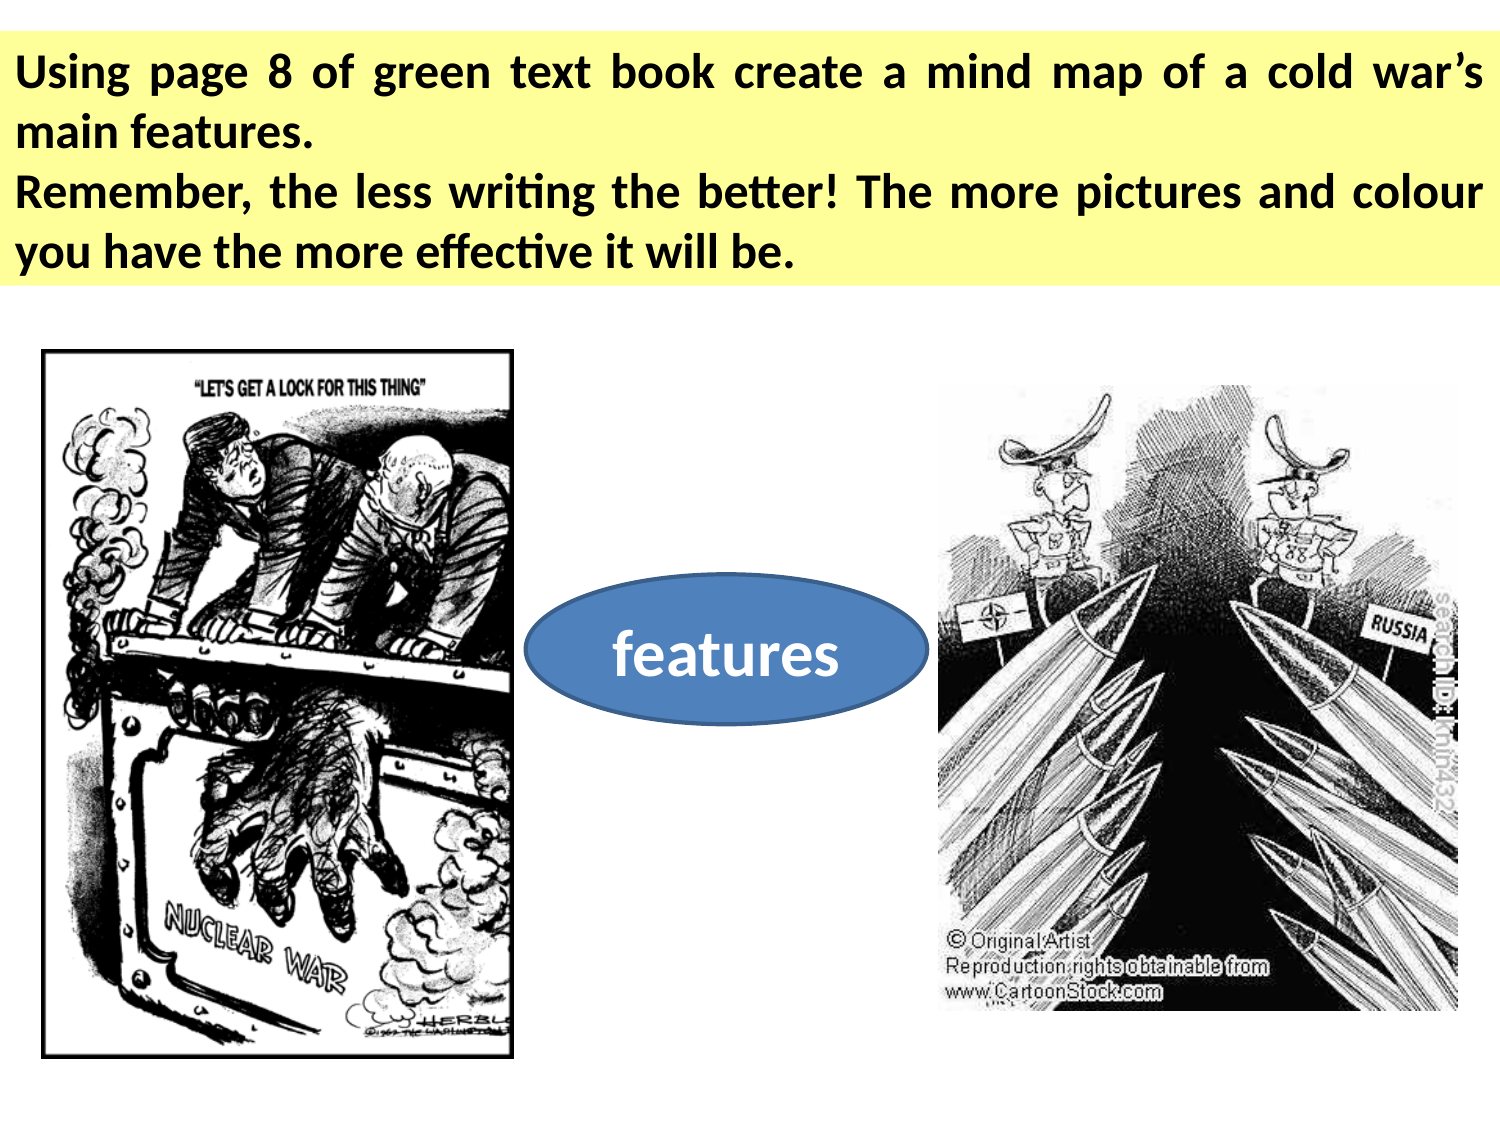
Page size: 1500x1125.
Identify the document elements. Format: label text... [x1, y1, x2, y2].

picture [41, 349, 514, 1059]
picture [938, 385, 1458, 1011]
text_box Using page 8 of green text book create a mind map of a cold war’s main features. Remember, the less writing the better! The more pictures and colour you have the more effective it will be. [0, 30, 1500, 286]
text_box features [523, 572, 930, 727]
